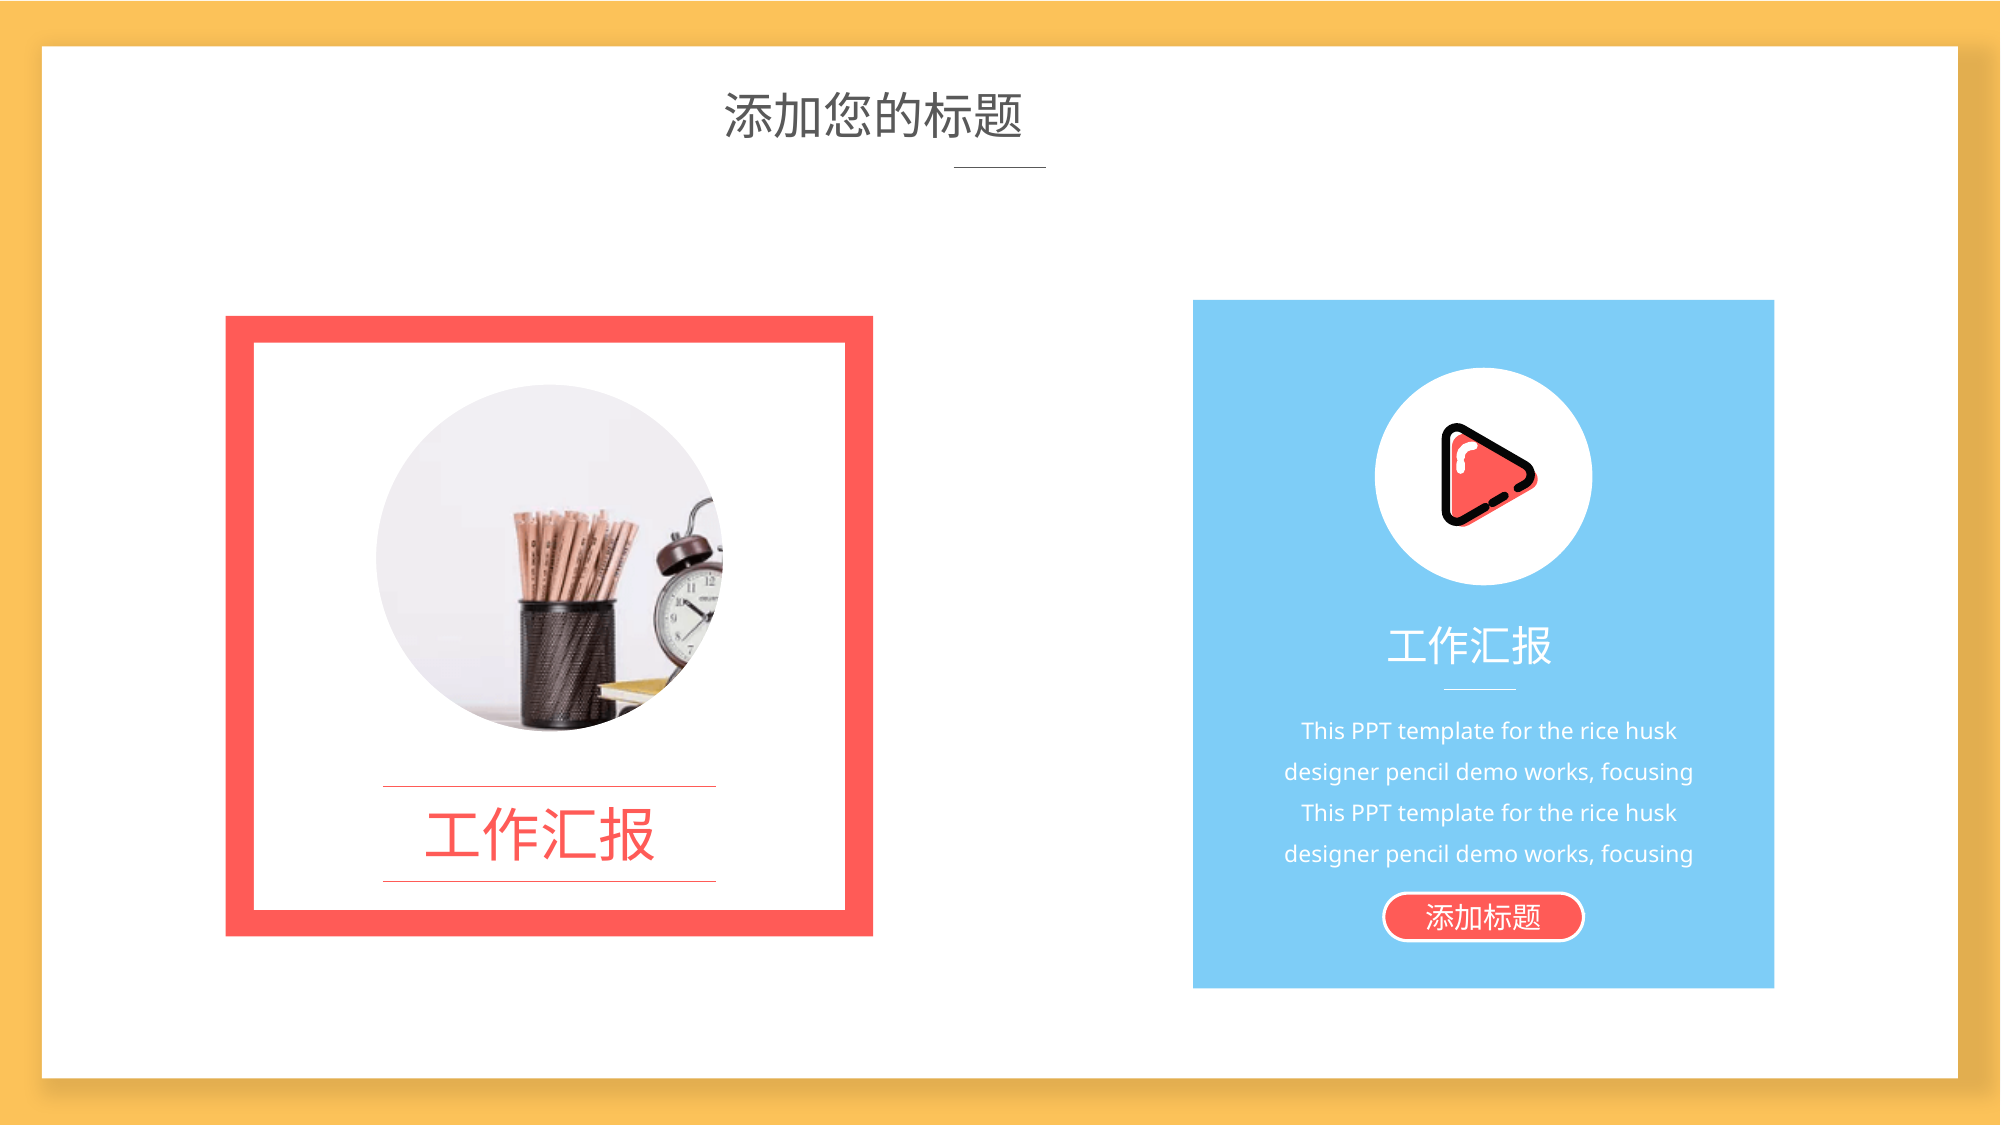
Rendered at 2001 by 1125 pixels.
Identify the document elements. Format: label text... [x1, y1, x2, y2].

text_box [1373, 366, 1594, 587]
text_box [1192, 299, 1775, 989]
picture [369, 378, 730, 738]
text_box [382, 786, 716, 882]
text_box 添加标题 [1382, 892, 1585, 942]
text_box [225, 315, 874, 937]
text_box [1445, 424, 1540, 529]
text_box This PPT template for the rice husk designer pencil demo works, focusing This PPT template for the rice husk designer pencil demo works, focusing [1263, 695, 1716, 875]
text_box 添加您的标题 [708, 77, 1292, 153]
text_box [1371, 611, 1589, 690]
